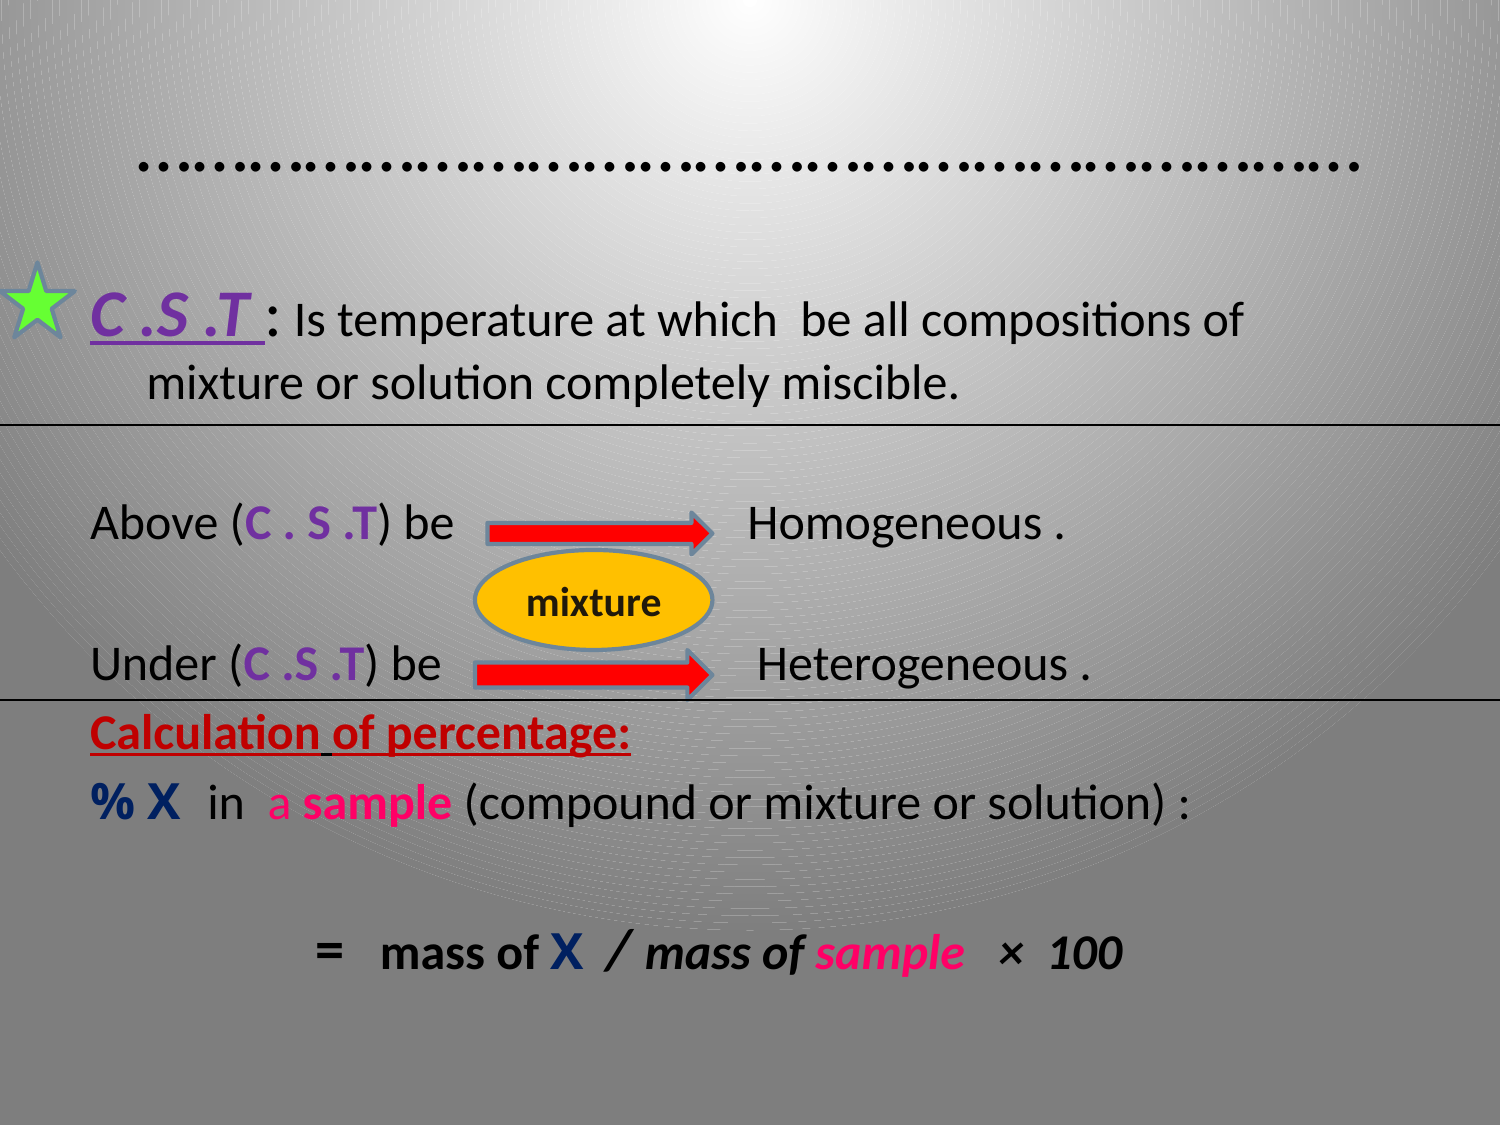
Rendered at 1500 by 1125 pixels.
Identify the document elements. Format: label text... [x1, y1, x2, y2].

text_box [485, 510, 715, 557]
list C .S .T : Is temperature at which be all compositions of mixture or solution completely miscible. Above (C . S .T) be Homogeneous . Under (C .S .T) be Heterogeneous . Calculation of percentage: % X in a sample (compound or mixture or solution) : = mass of X / mass of sample × 100 [75, 434, 1425, 699]
text_box mixture [472, 547, 715, 653]
text_box [0, 260, 77, 340]
text_box [472, 648, 715, 699]
list C .S .T : Is temperature at which be all compositions of mixture or solution completely miscible. Above (C . S .T) be Homogeneous . Under (C .S .T) be Heterogeneous . Calculation of percentage: % X in a sample (compound or mixture or solution) : = mass of X / mass of sample × 100 [75, 262, 1425, 424]
title ………………………………………………………… [75, 45, 1425, 233]
list C .S .T : Is temperature at which be all compositions of mixture or solution completely miscible. Above (C . S .T) be Homogeneous . Under (C .S .T) be Heterogeneous . Calculation of percentage: % X in a sample (compound or mixture or solution) : = mass of X / mass of sample × 100 [75, 709, 1425, 1125]
